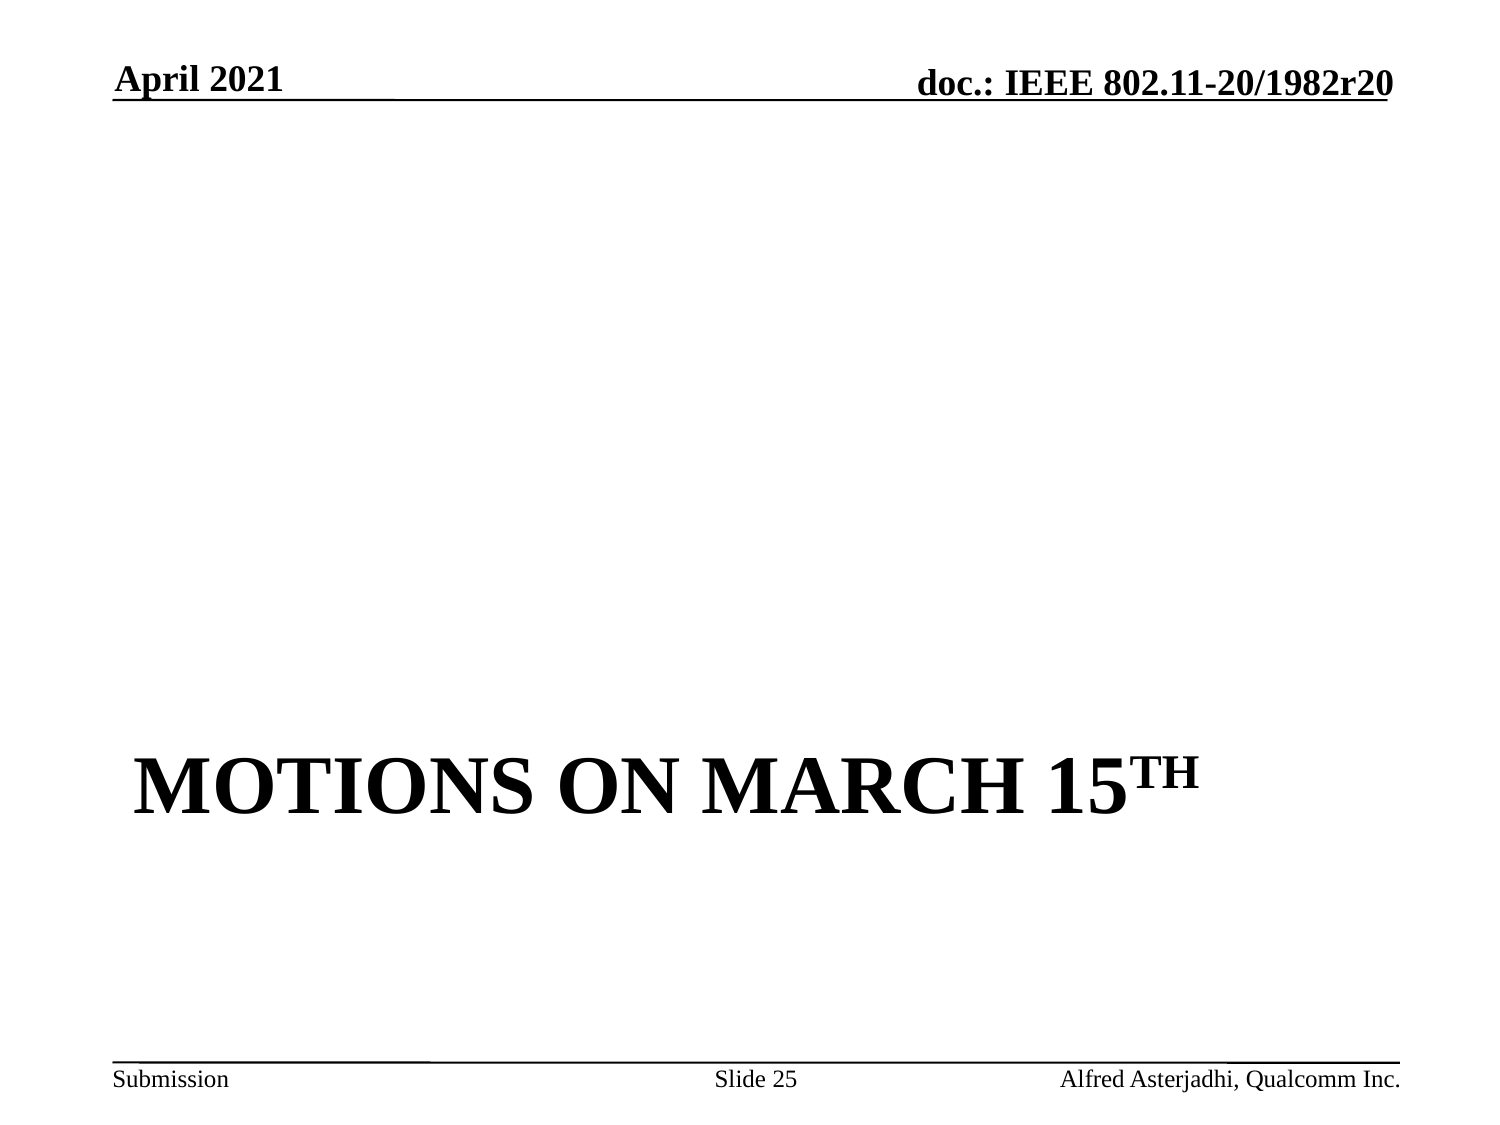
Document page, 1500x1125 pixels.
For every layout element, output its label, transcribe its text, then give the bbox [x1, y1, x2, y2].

footer Alfred Asterjadhi, Qualcomm Inc. [878, 1061, 1402, 1093]
title Motions on MARCH 15th [118, 722, 1394, 947]
slide_number Slide 25 [712, 1061, 800, 1123]
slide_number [114, 54, 423, 100]
